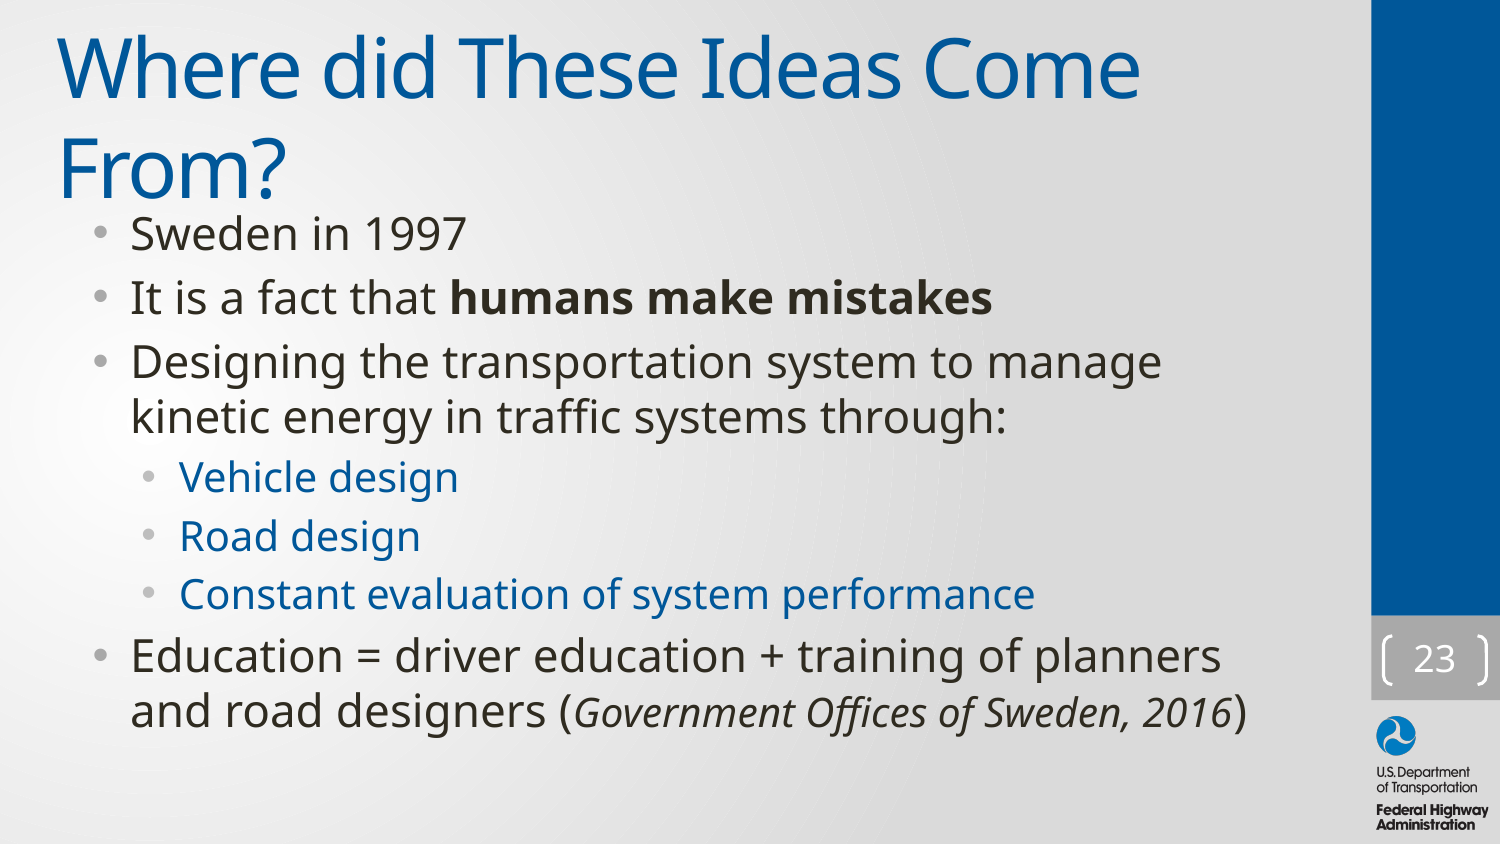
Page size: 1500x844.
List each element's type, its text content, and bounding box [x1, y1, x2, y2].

slide_number 23 [1381, 634, 1488, 687]
title Where did These Ideas Come From? [41, 33, 1376, 197]
list Sweden in 1997 It is a fact that humans make mistakes Designing the transportation system to manage kinetic energy in traffic systems through: Vehicle design Road design Constant evaluation of system performance Education = driver education + training of planners and road designers (Government Offices of Sweden, 2016) [58, 196, 1309, 788]
